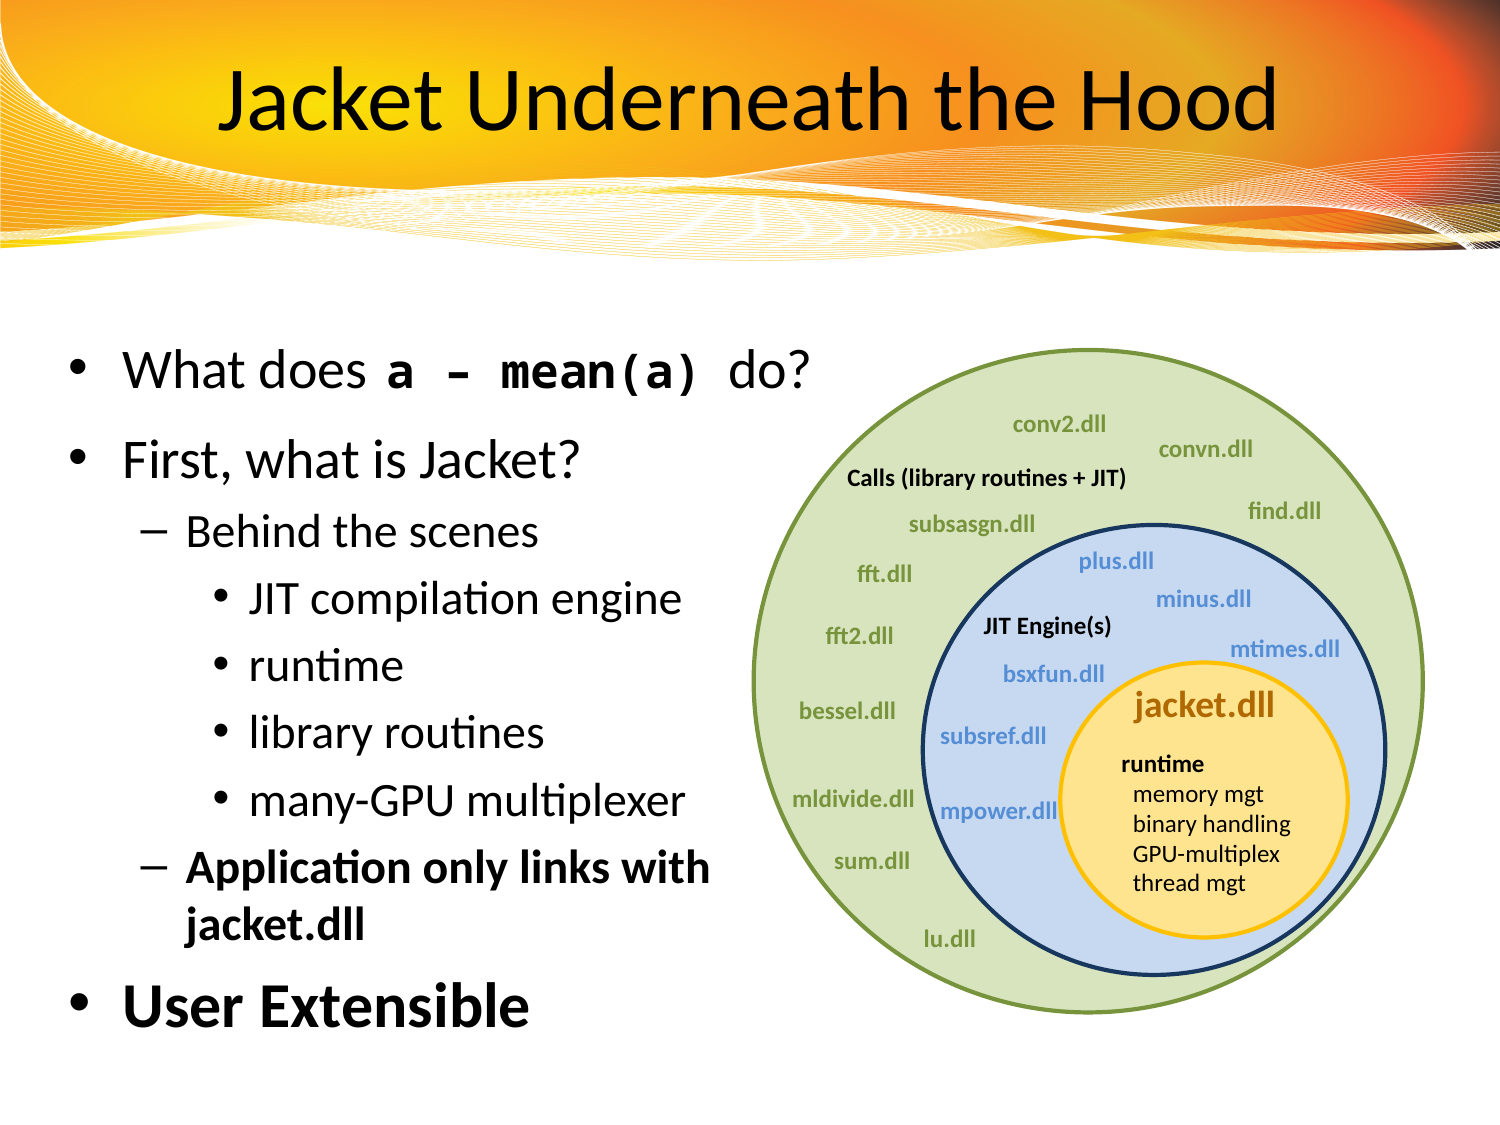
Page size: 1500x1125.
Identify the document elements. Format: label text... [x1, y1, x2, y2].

text_box subsasgn.dll [891, 500, 1054, 545]
text_box mtimes.dll [1210, 624, 1361, 670]
text_box lu.dll [862, 914, 1038, 960]
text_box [1060, 662, 1348, 938]
text_box mpower.dll [917, 787, 1054, 833]
text_box convn.dll [1137, 425, 1275, 470]
picture [0, 0, 1500, 1125]
list What does a – mean(a) do? First, what is Jacket? Behind the scenes JIT compilation engine runtime library routines many-GPU multiplexer Application only links with jacket.dll User Extensible [53, 324, 1429, 1050]
text_box mldivide.dll [766, 774, 942, 820]
text_box find.dll [1216, 487, 1354, 533]
text_box sum.dll [803, 837, 942, 883]
text_box bsxfun.dll [985, 650, 1123, 695]
text_box conv2.dll [991, 399, 1129, 445]
text_box subsref.dll [924, 712, 1054, 758]
title Jacket Underneath the Hood [75, 0, 1425, 188]
text_box fft.dll [816, 549, 954, 595]
text_box Calls (library routines + JIT) [832, 453, 1238, 499]
text_box bessel.dll [778, 687, 917, 733]
text_box JIT Engine(s) [968, 602, 1129, 648]
text_box minus.dll [1135, 575, 1273, 620]
text_box plus.dll [1060, 537, 1173, 583]
text_box fft2.dll [791, 612, 929, 658]
